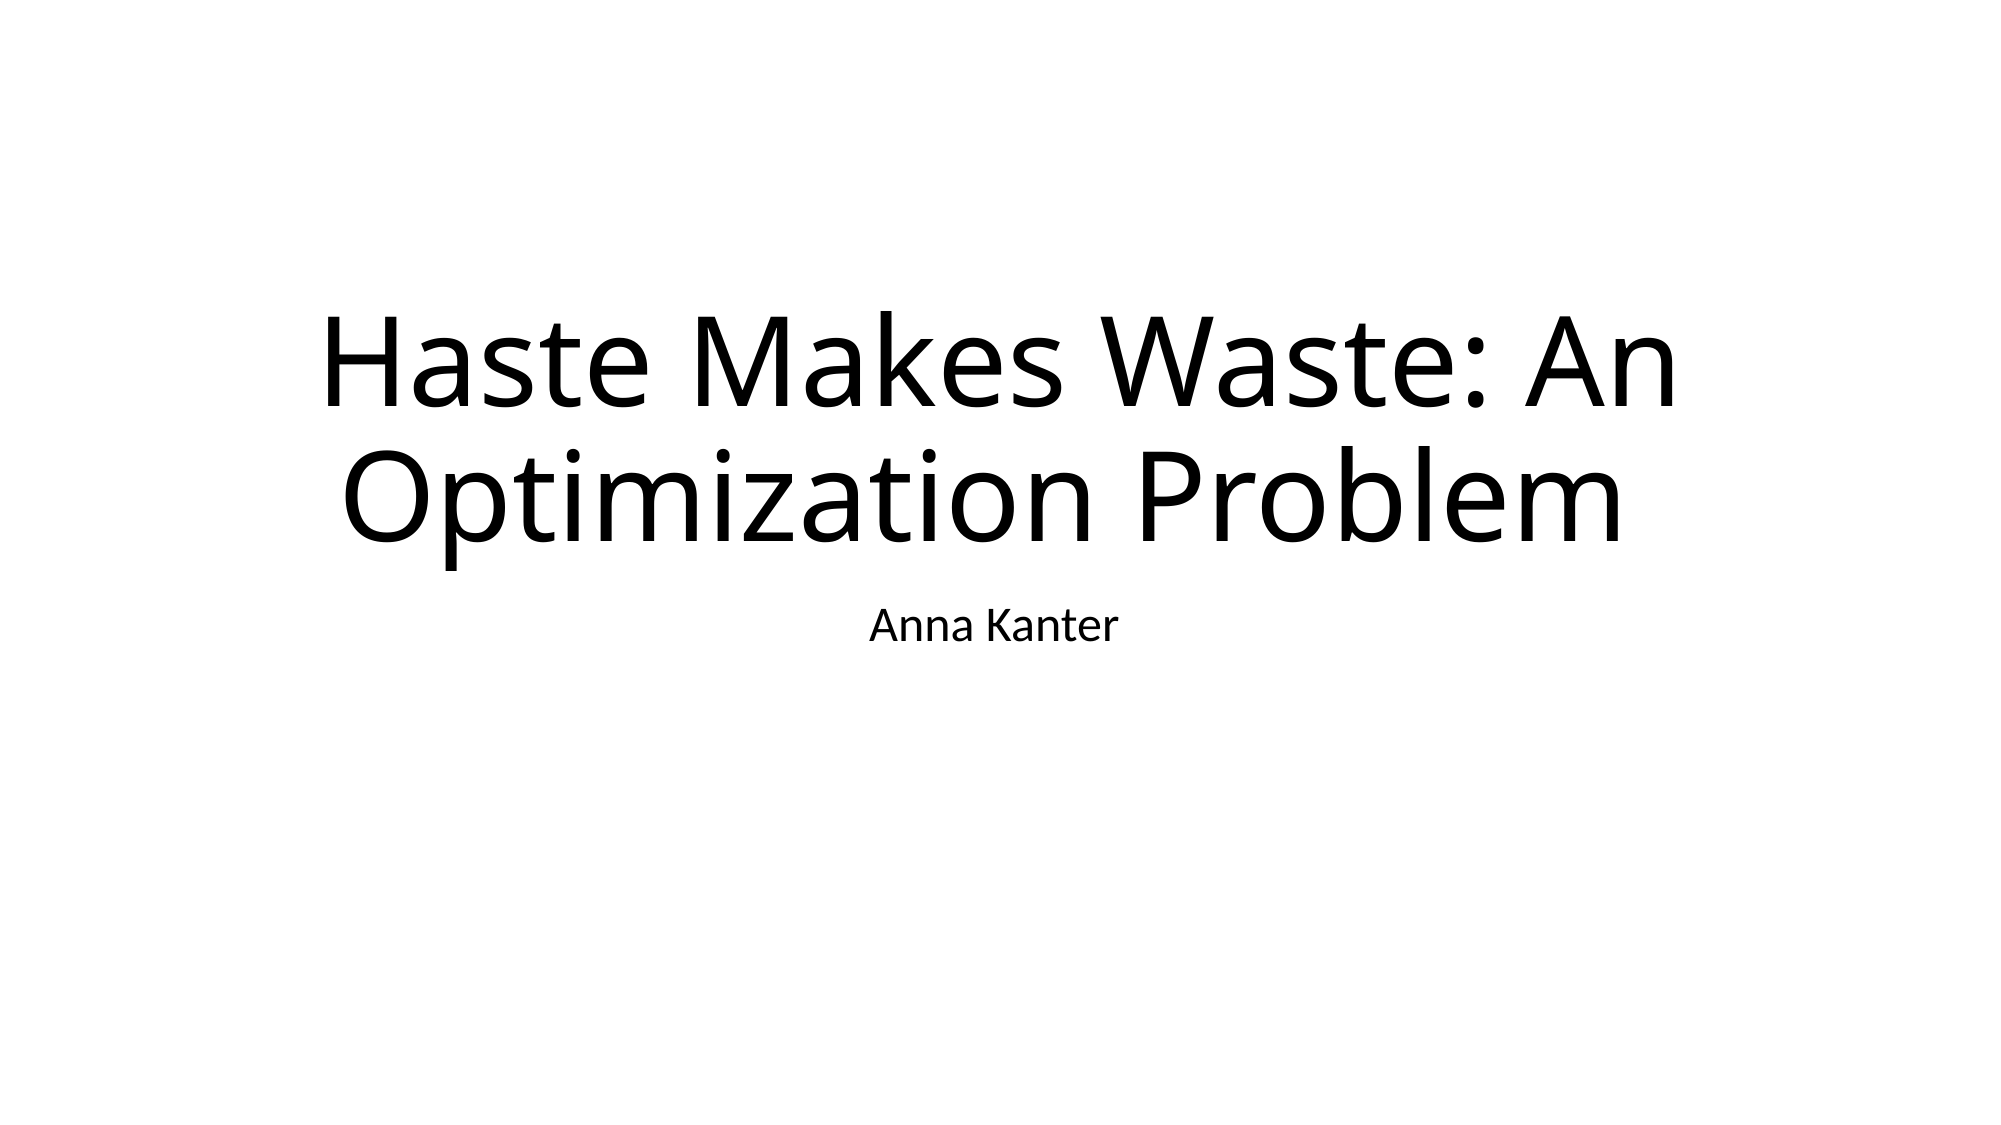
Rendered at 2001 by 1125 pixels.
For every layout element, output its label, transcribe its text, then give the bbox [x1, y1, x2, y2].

subtitle Anna Kanter [249, 590, 1750, 863]
title Haste Makes Waste: An Optimization Problem [249, 184, 1750, 576]
